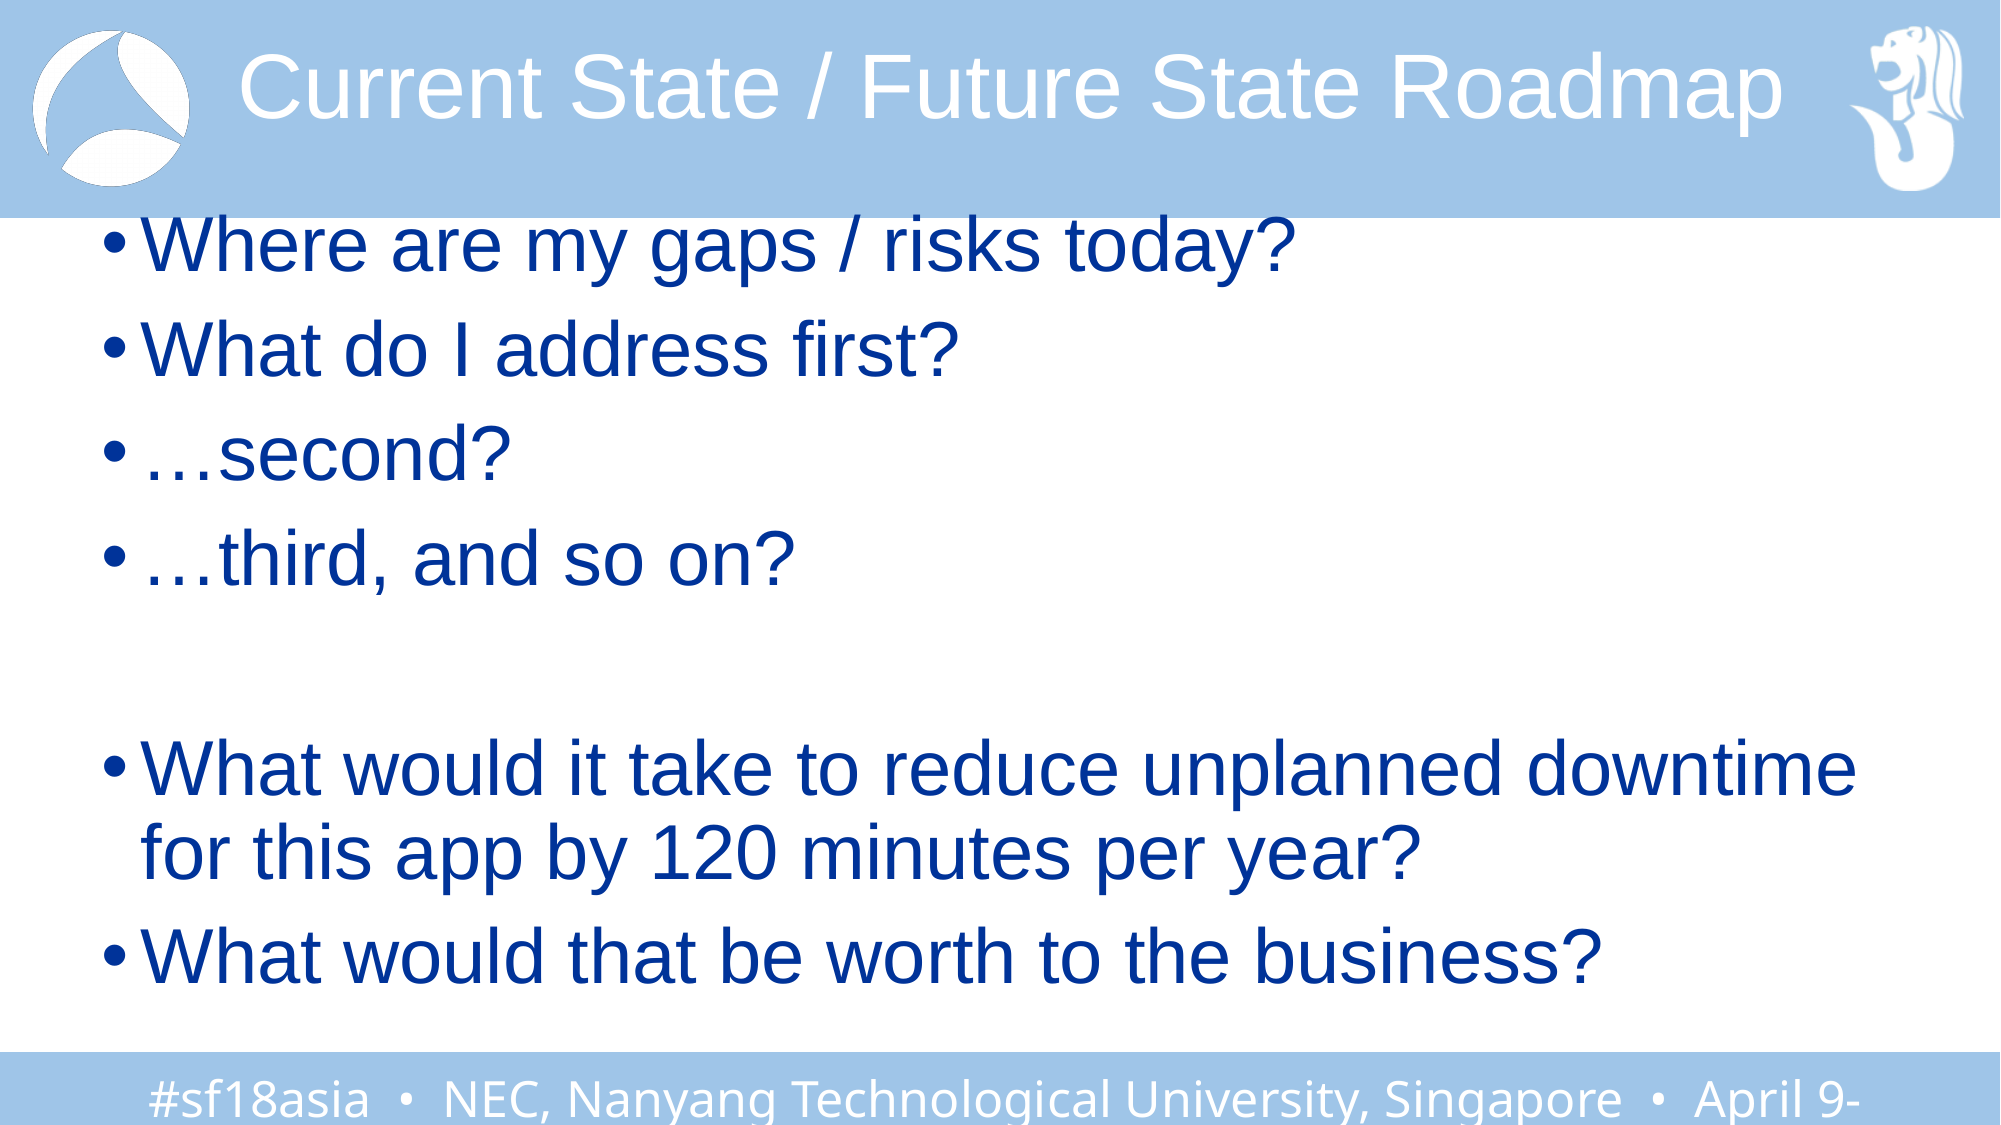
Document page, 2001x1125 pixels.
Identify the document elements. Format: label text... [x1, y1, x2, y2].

title Current State / Future State Roadmap [31, 24, 1994, 155]
picture [32, 155, 190, 187]
picture [1849, 155, 1964, 191]
list Where are my gaps / risks today? What do I address first? …second? …third, and so on? What would it take to reduce unplanned downtime for this app by 120 minutes per year? What would that be worth to the business? [86, 188, 1914, 1051]
